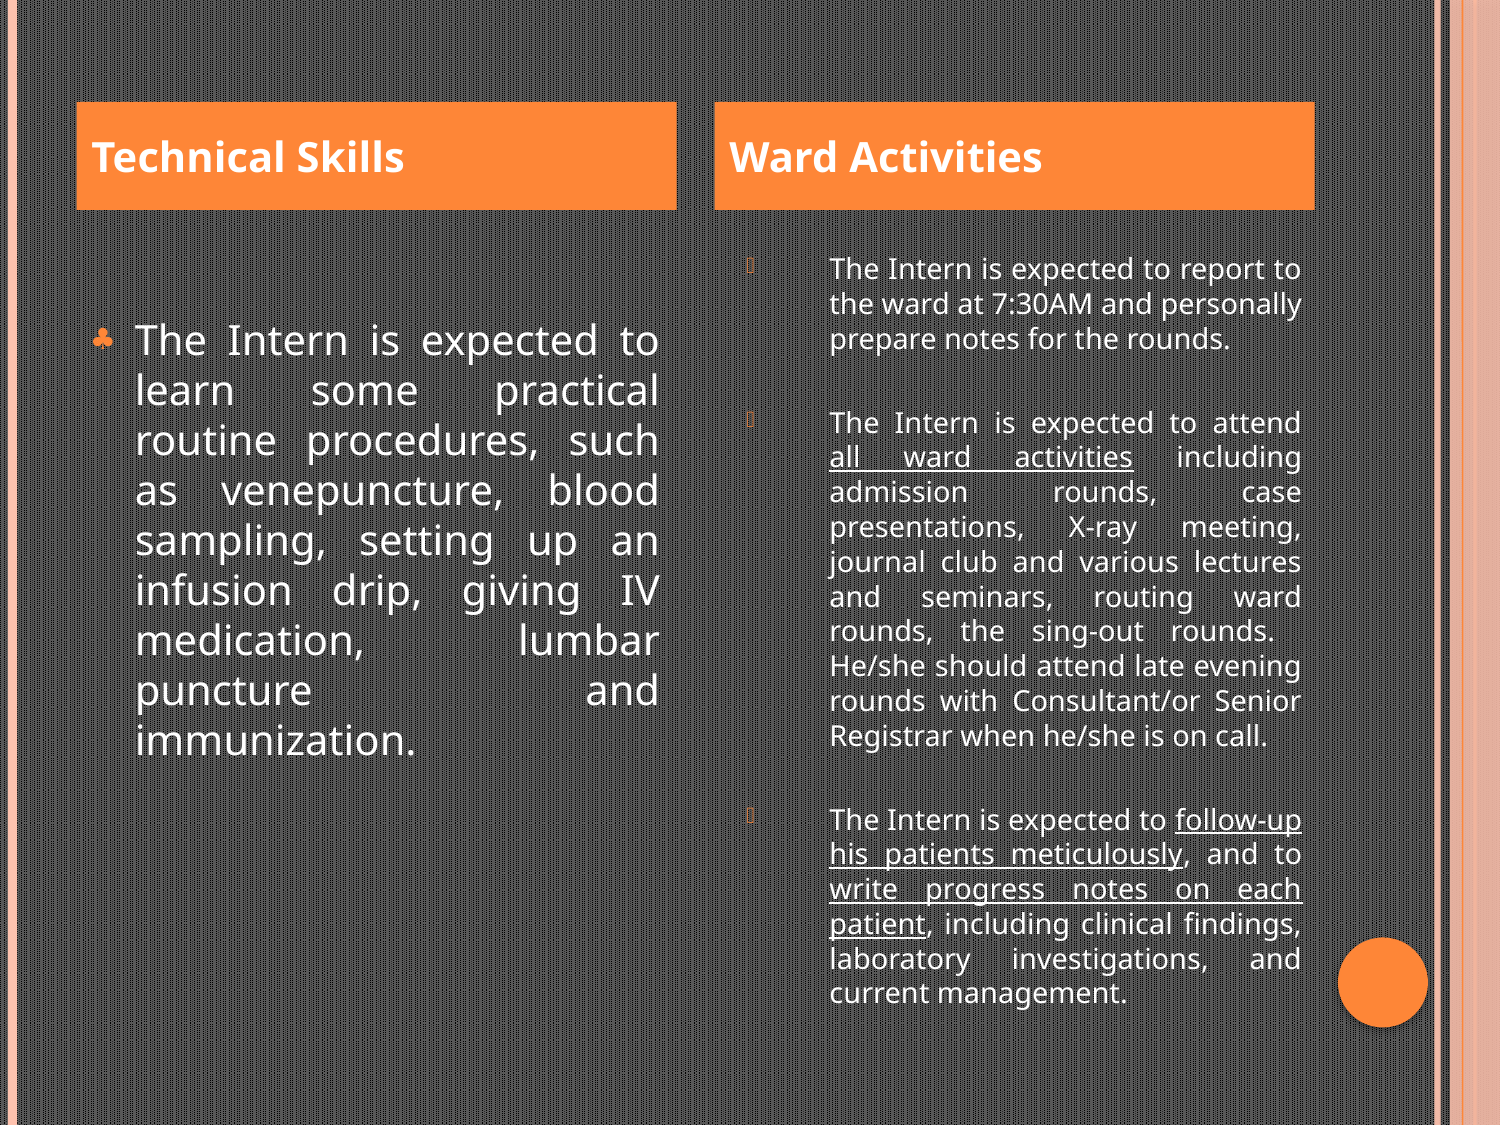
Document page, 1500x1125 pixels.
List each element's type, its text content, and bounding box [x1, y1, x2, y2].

list The Intern is expected to learn some practical routine procedures, such as venepuncture, blood sampling, setting up an infusion drip, giving IV medication, lumbar puncture and immunization. [75, 243, 675, 1025]
list Technical Skills [76, 101, 677, 210]
list Ward Activities [714, 101, 1315, 210]
list The Intern is expected to report to the ward at 7:30AM and personally prepare notes for the rounds. The Intern is expected to attend all ward activities including admission rounds, case presentations, X-ray meeting, journal club and various lectures and seminars, routing ward rounds, the sing-out rounds. He/she should attend late evening rounds with Consultant/or Senior Registrar when he/she is on call. The Intern is expected to follow-up his patients meticulously, and to write progress notes on each patient, including clinical findings, laboratory investigations, and current management. [717, 243, 1318, 1025]
